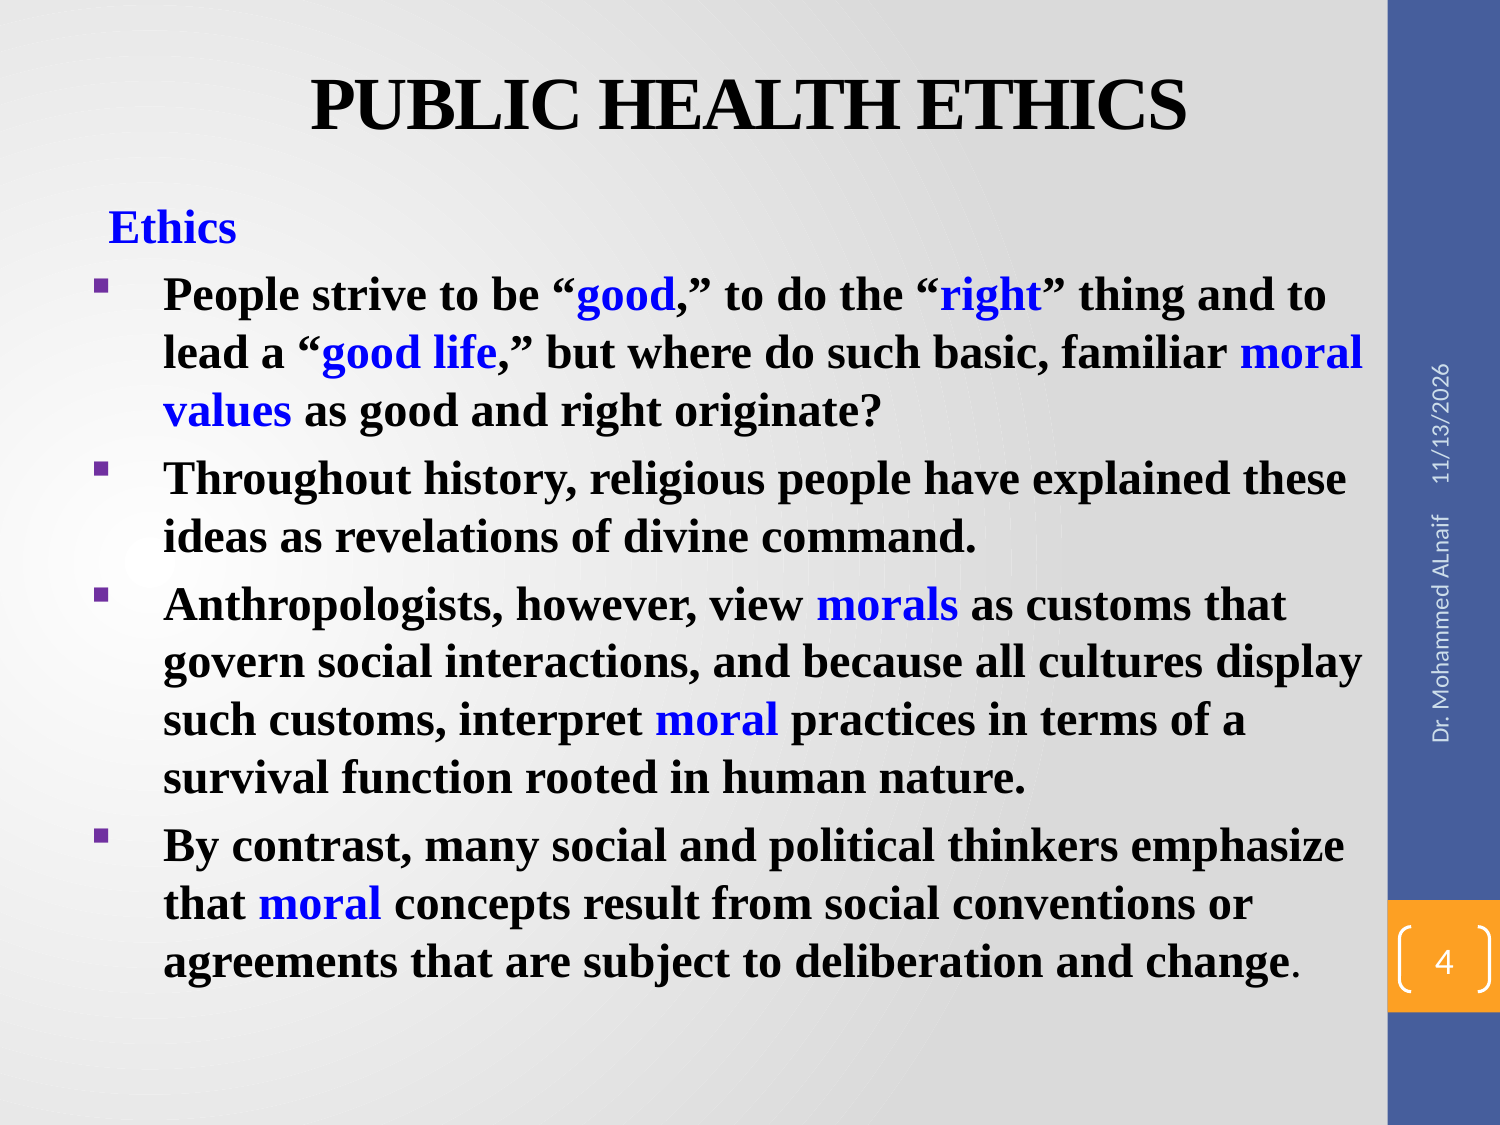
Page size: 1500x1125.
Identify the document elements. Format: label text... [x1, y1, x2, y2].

footer Dr. Mohammed ALnaif [1408, 500, 1469, 889]
slide_number 4 [1397, 925, 1492, 994]
title PUBLIC HEALTH ETHICS [75, 37, 1425, 163]
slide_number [1408, 100, 1469, 500]
list Ethics People strive to be “good,” to do the “right” thing and to lead a “good life,” but where do such basic, familiar moral values as good and right originate? Throughout history, religious people have explained these ideas as revelations of divine command. Anthropologists, however, view morals as customs that govern social interactions, and because all cultures display such customs, interpret moral practices in terms of a survival function rooted in human nature. By contrast, many social and political thinkers emphasize that moral concepts result from social conventions or agreements that are subject to deliberation and change. [75, 187, 1400, 1013]
